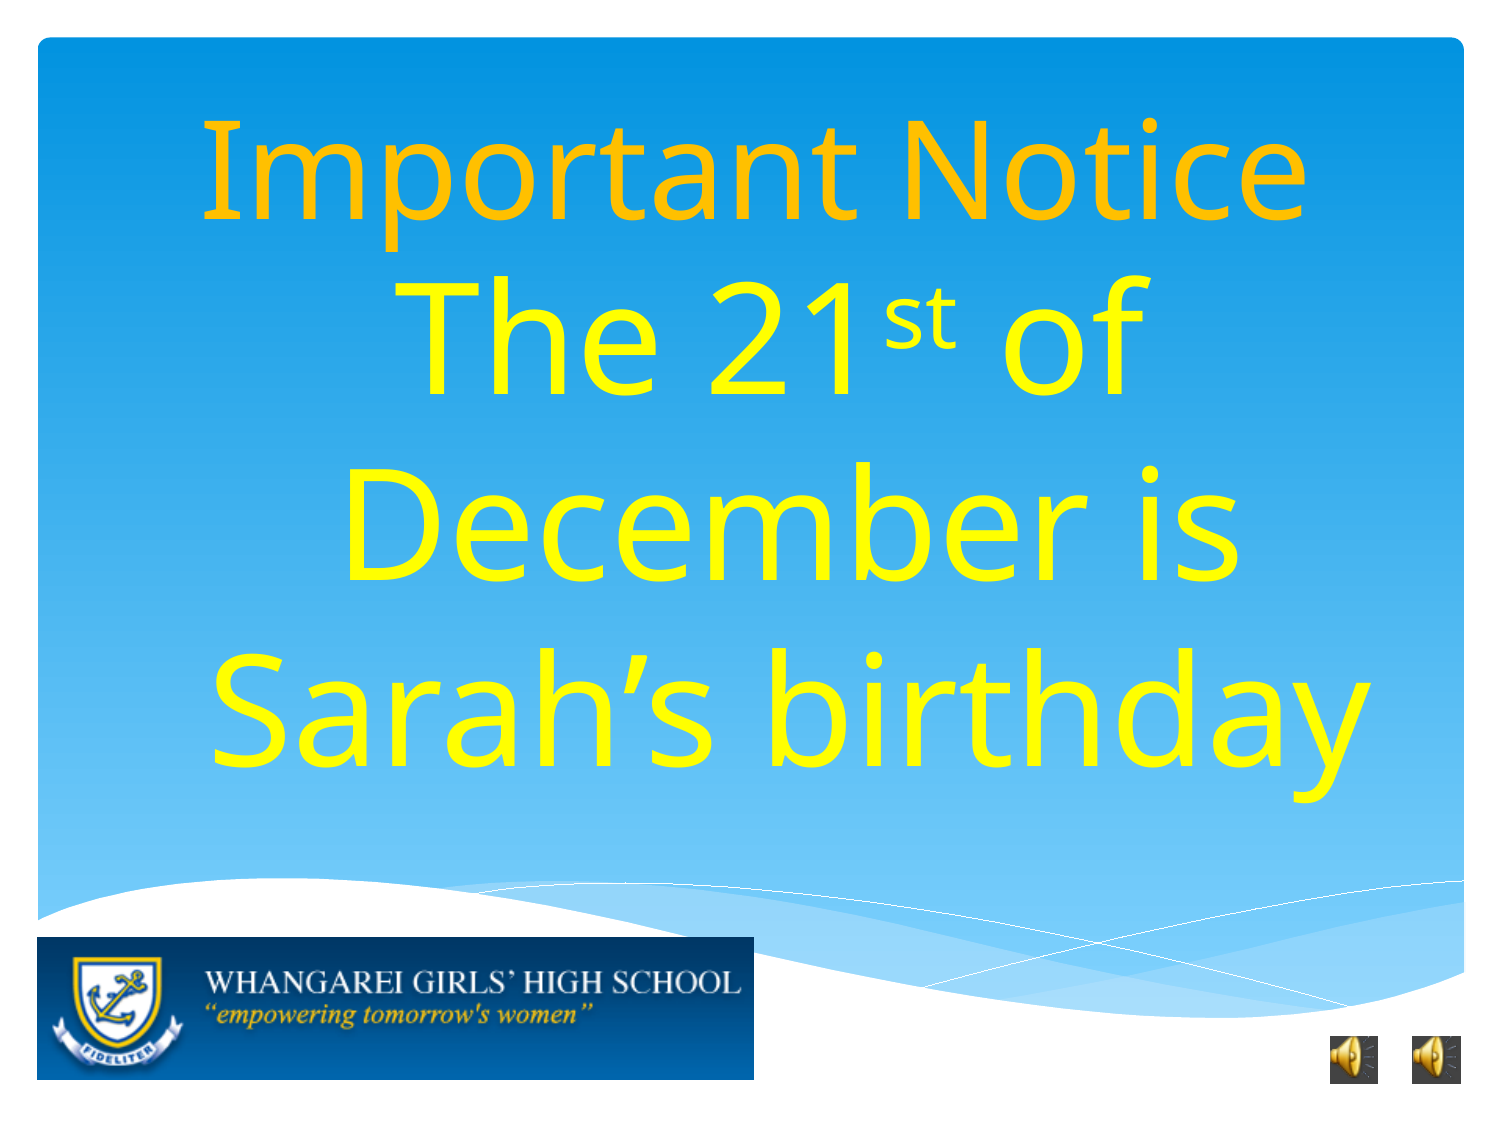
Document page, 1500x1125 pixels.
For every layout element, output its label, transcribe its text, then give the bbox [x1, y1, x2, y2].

picture [1411, 1034, 1462, 1086]
text_box Important Notice [149, 37, 1362, 255]
picture [37, 937, 754, 1080]
text_box The 21st of December is Sarah’s birthday [149, 231, 1391, 963]
picture [1328, 1034, 1380, 1086]
